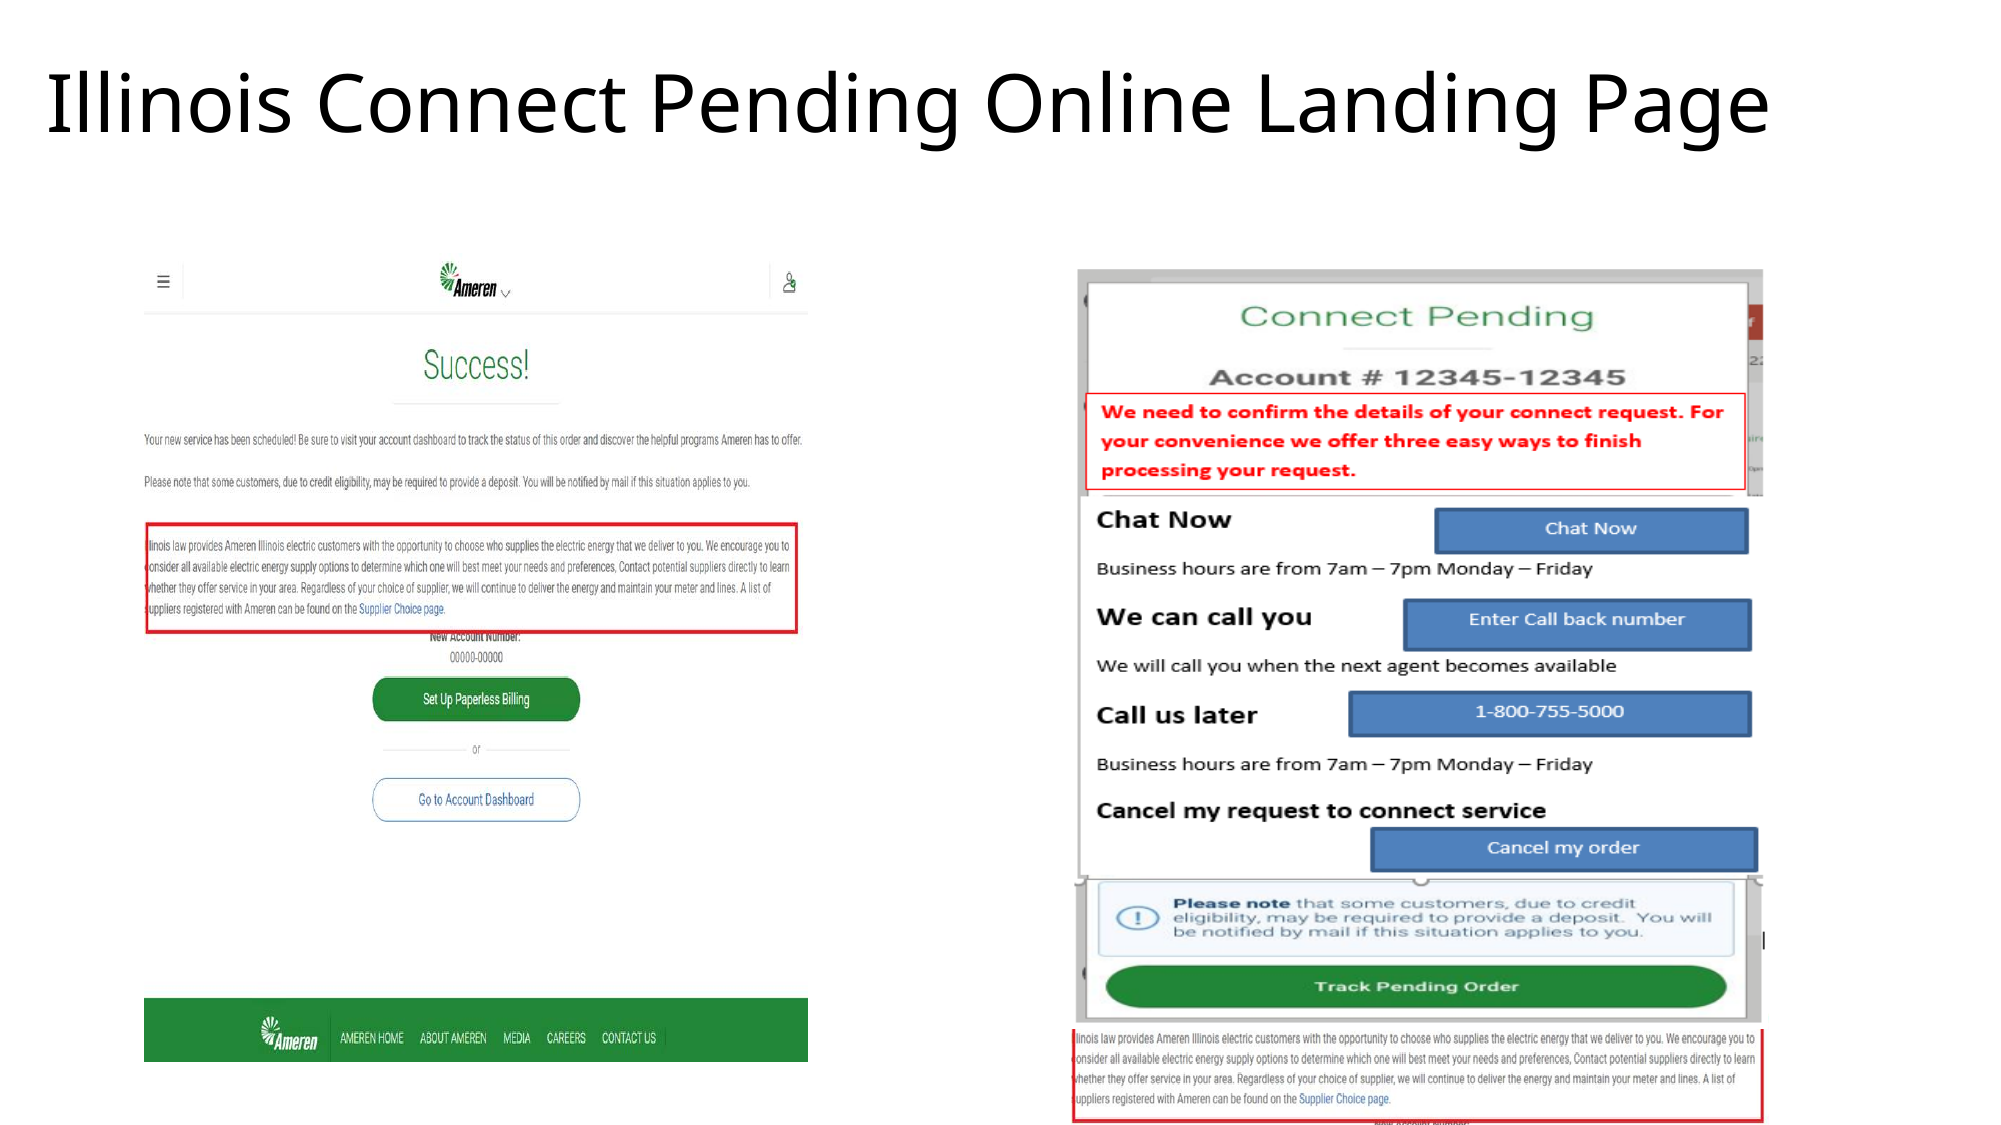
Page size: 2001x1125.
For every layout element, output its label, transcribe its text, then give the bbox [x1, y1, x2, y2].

picture [1070, 263, 1770, 1125]
picture [144, 253, 808, 1062]
title Illinois Connect Pending Online Landing Page [31, 20, 2000, 192]
